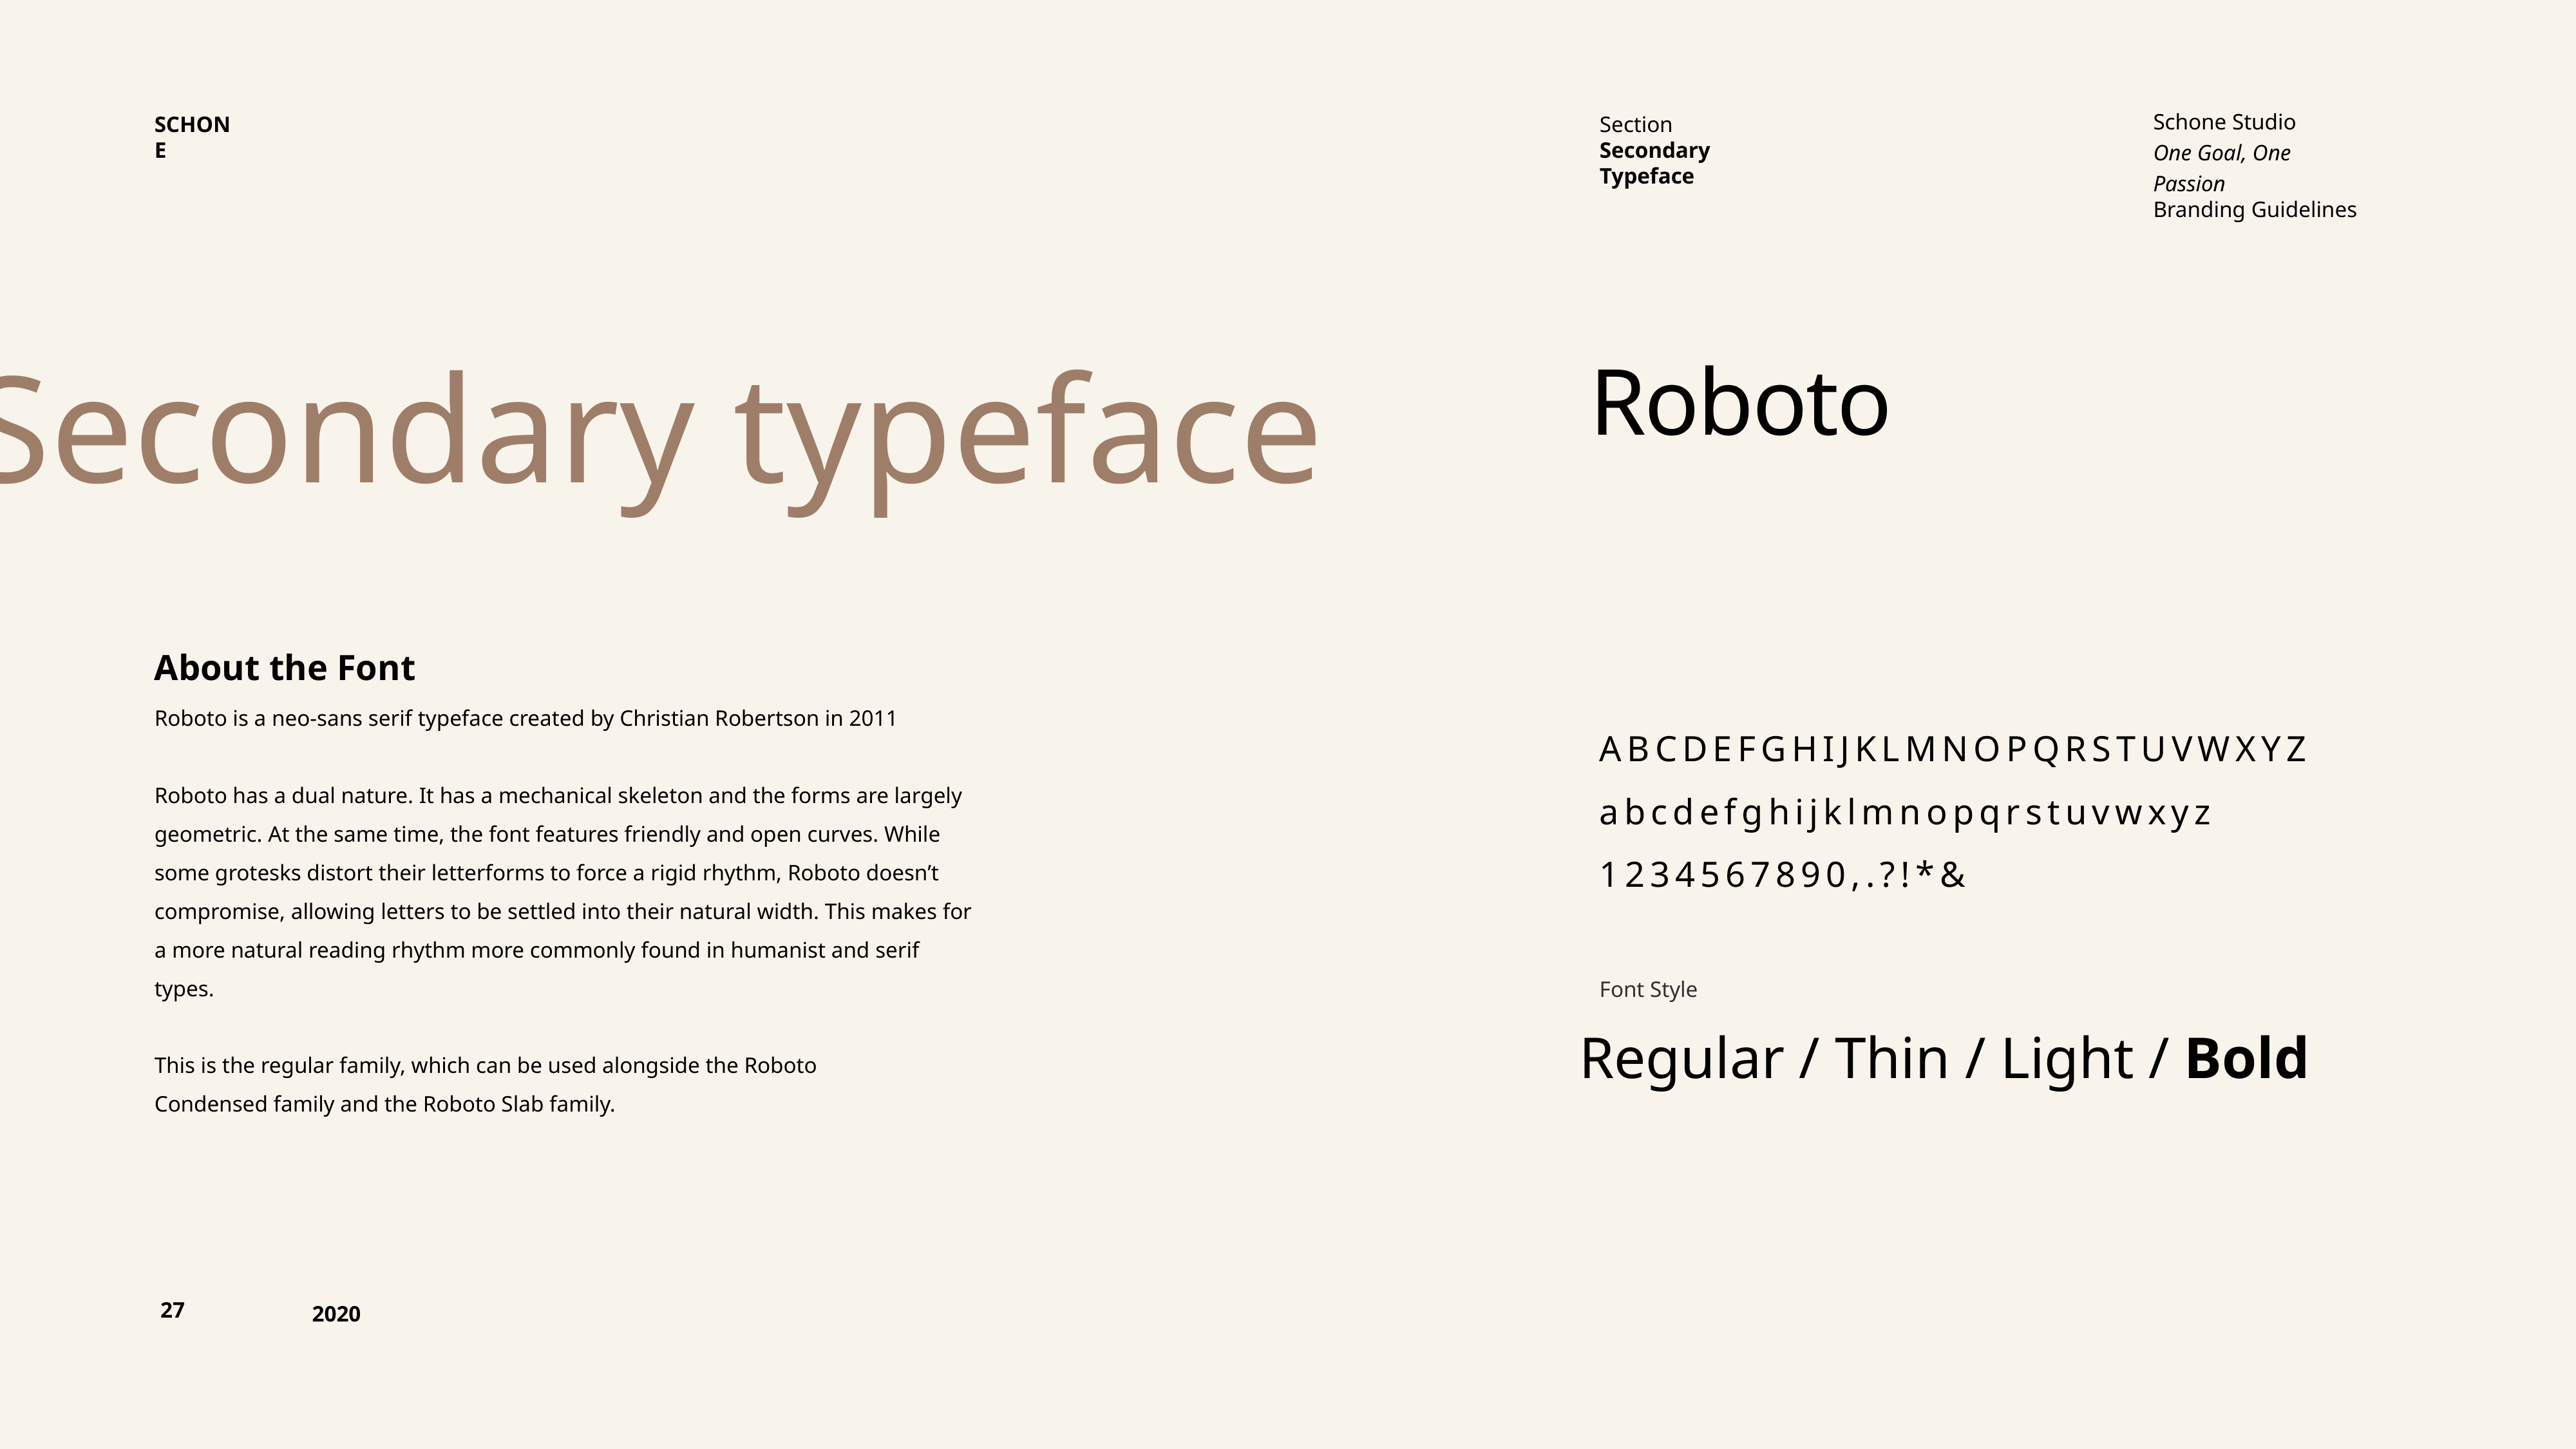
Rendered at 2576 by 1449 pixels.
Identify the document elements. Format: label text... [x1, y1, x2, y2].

text_box About the Font [147, 617, 983, 684]
text_box abcdefghijklmnopqrstuvwxyz abcdefghijklmnopqrstuvwxyz 1234567890,.?!*& [1592, 698, 2429, 902]
list Schone Studio One Goal, One Passion Branding Guidelines [2145, 116, 2371, 214]
text_box Roboto is a neo-sans serif typeface created by Christian Robertson in 2011 Roboto has a dual nature. It has a mechanical skeleton and the forms are largely geometric. At the same time, the font features friendly and open curves. While some grotesks distort their letterforms to force a rigid rhythm, Roboto doesn’t compromise, allowing letters to be settled into their natural width. This makes for a more natural reading rhythm more commonly found in humanist and serif types. This is the regular family, which can be used alongside the Roboto Condensed family and the Roboto Slab family. [147, 684, 983, 1124]
text_box Regular / Thin / Light / Bold [1571, 1014, 2318, 1097]
text_box Font Style [1592, 955, 2259, 1009]
text_box Roboto [1582, 348, 1900, 462]
list 2020 [304, 1293, 371, 1334]
list SCHONE [146, 116, 249, 158]
text_box Secondary typeface [0, 361, 1332, 518]
list Section Secondary Typeface [1591, 116, 1805, 184]
slide_number 27 [151, 1293, 194, 1334]
